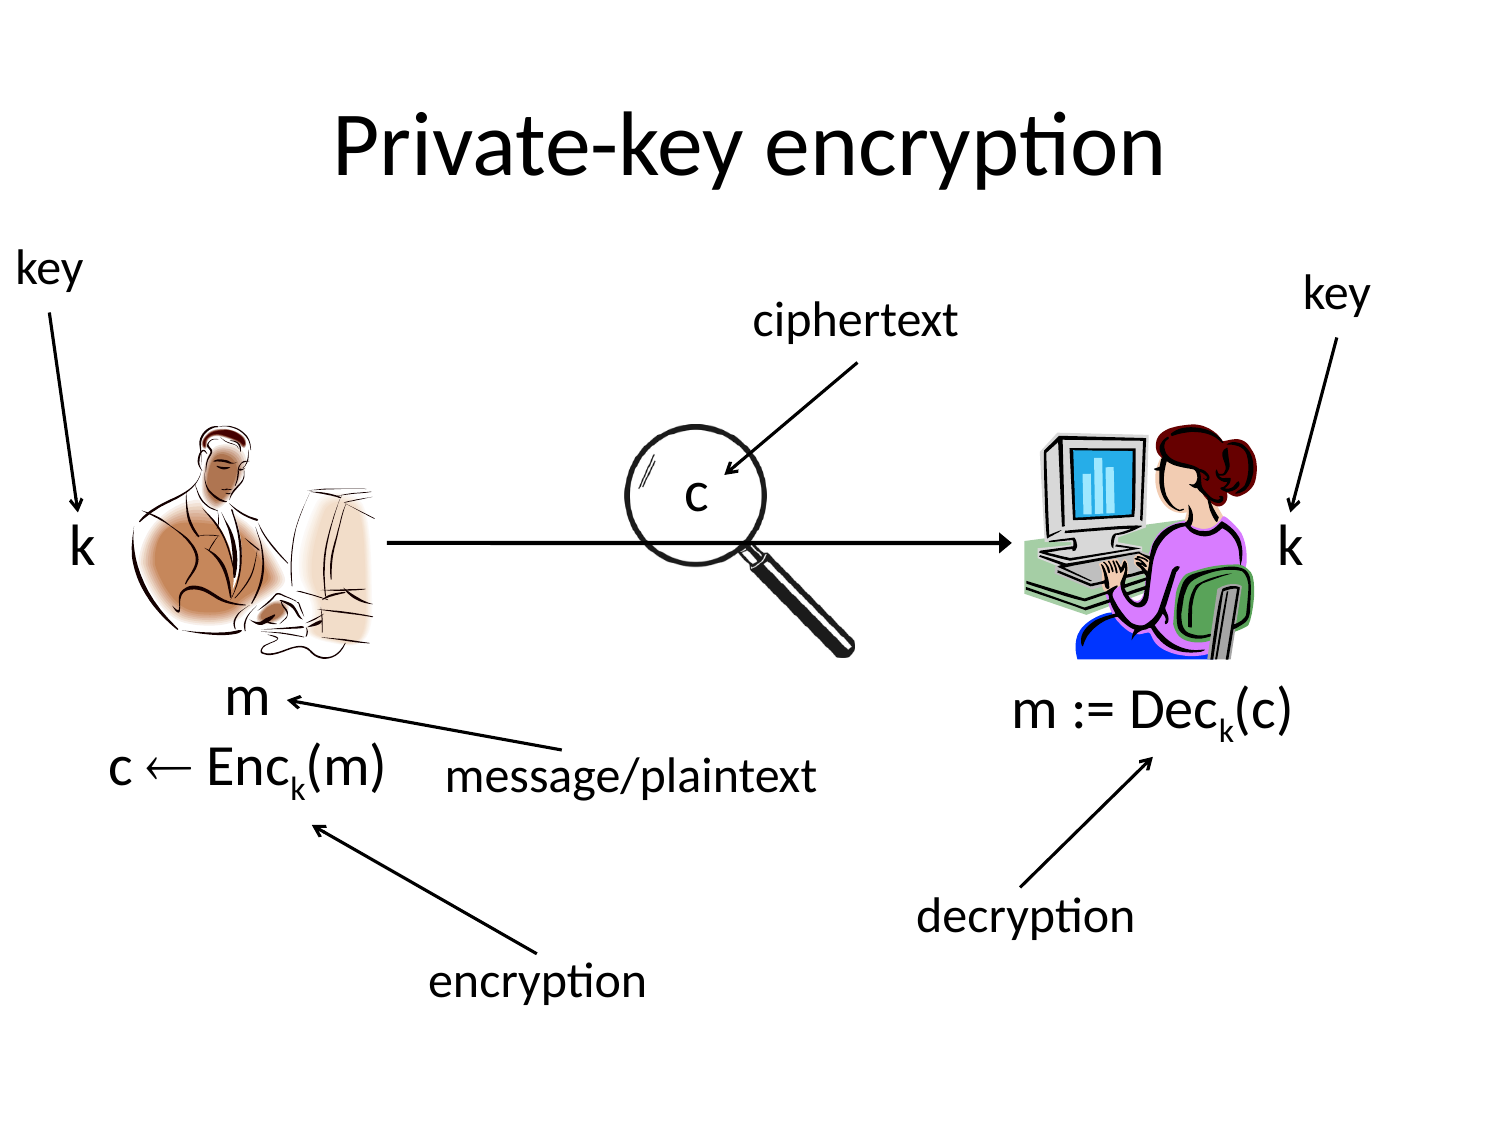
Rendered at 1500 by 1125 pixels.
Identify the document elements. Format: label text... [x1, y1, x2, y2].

text_box ciphertext [738, 279, 975, 354]
text_box decryption [901, 874, 1151, 950]
text_box m := Deck(c) [996, 662, 1309, 757]
text_box key [0, 227, 99, 302]
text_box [1019, 748, 1154, 888]
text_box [286, 699, 563, 751]
title Private-key encryption [75, 45, 1425, 233]
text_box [724, 362, 858, 476]
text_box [311, 824, 538, 955]
text_box encryption [413, 940, 663, 1016]
picture [124, 423, 376, 662]
picture [1024, 423, 1258, 662]
text_box [860, 532, 1012, 554]
text_box k [55, 500, 112, 585]
text_box k [1262, 500, 1319, 585]
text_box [49, 312, 79, 513]
text_box message/plaintext [429, 734, 833, 810]
picture [624, 424, 855, 658]
text_box m c  Enck(m) [93, 649, 403, 815]
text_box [1290, 337, 1337, 513]
text_box key [1288, 252, 1387, 327]
